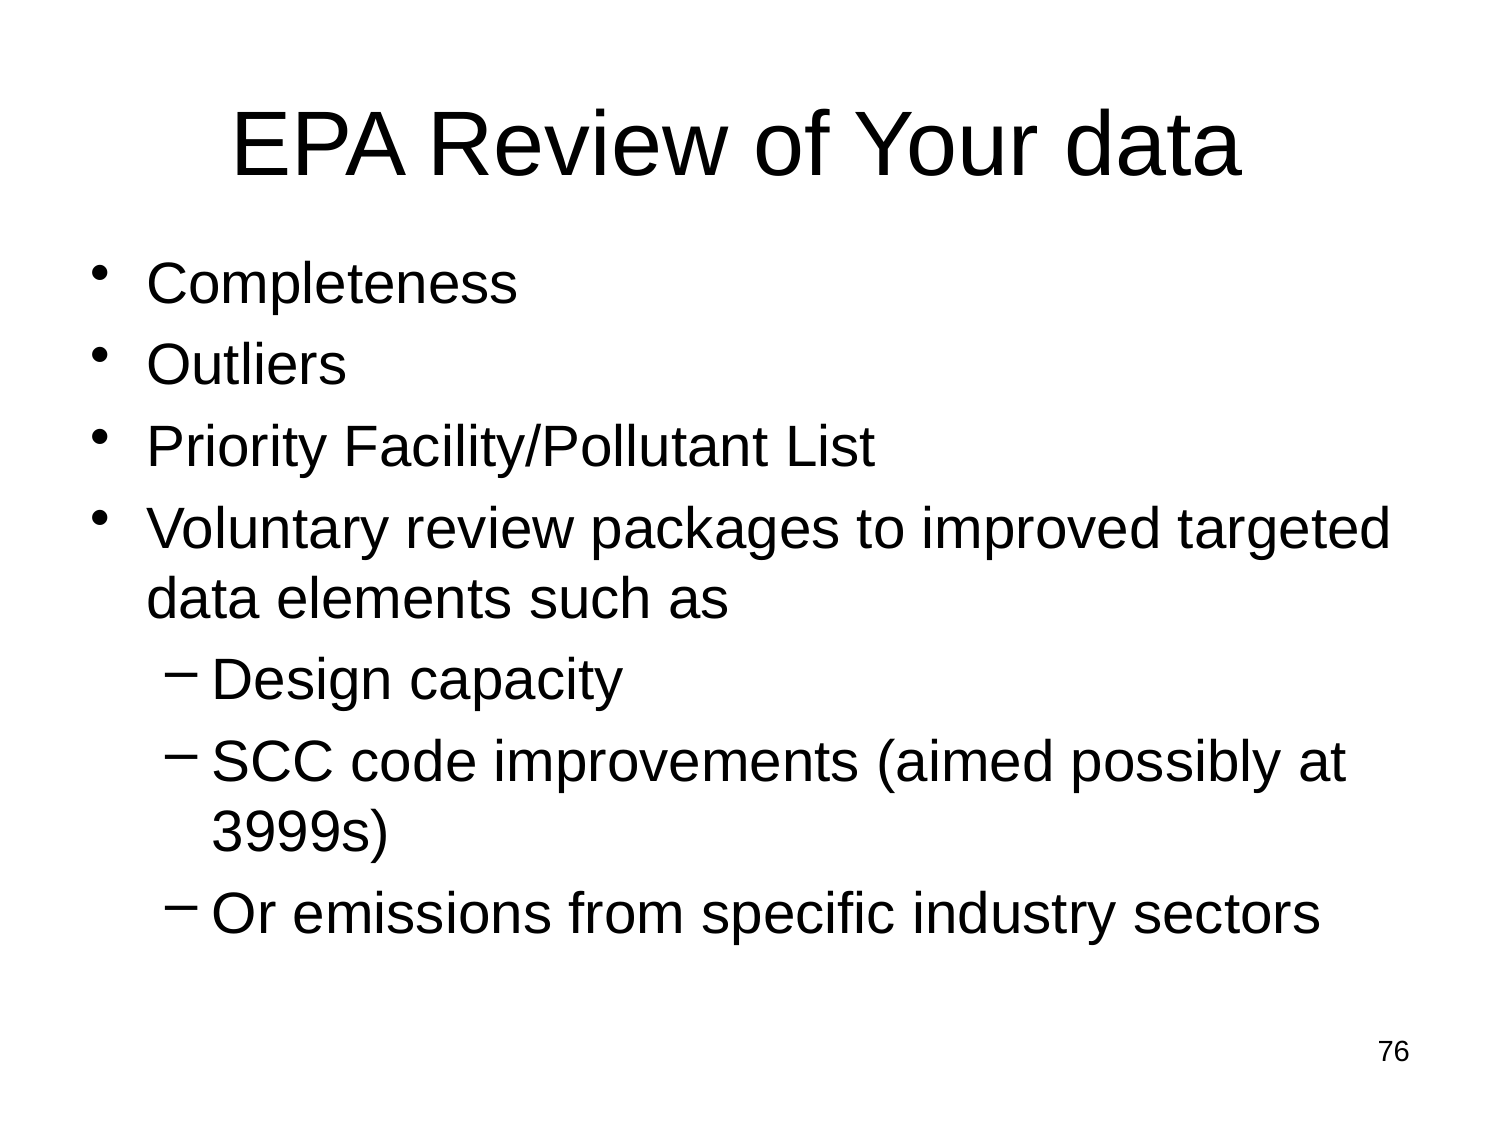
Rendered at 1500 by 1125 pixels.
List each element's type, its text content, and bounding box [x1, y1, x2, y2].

list Completeness Outliers Priority Facility/Pollutant List Voluntary review packages to improved targeted data elements such as Design capacity SCC code improvements (aimed possibly at 3999s) Or emissions from specific industry sectors [74, 237, 1426, 981]
title EPA Review of Your data [74, 44, 1426, 233]
slide_number 76 [1074, 1024, 1426, 1103]
